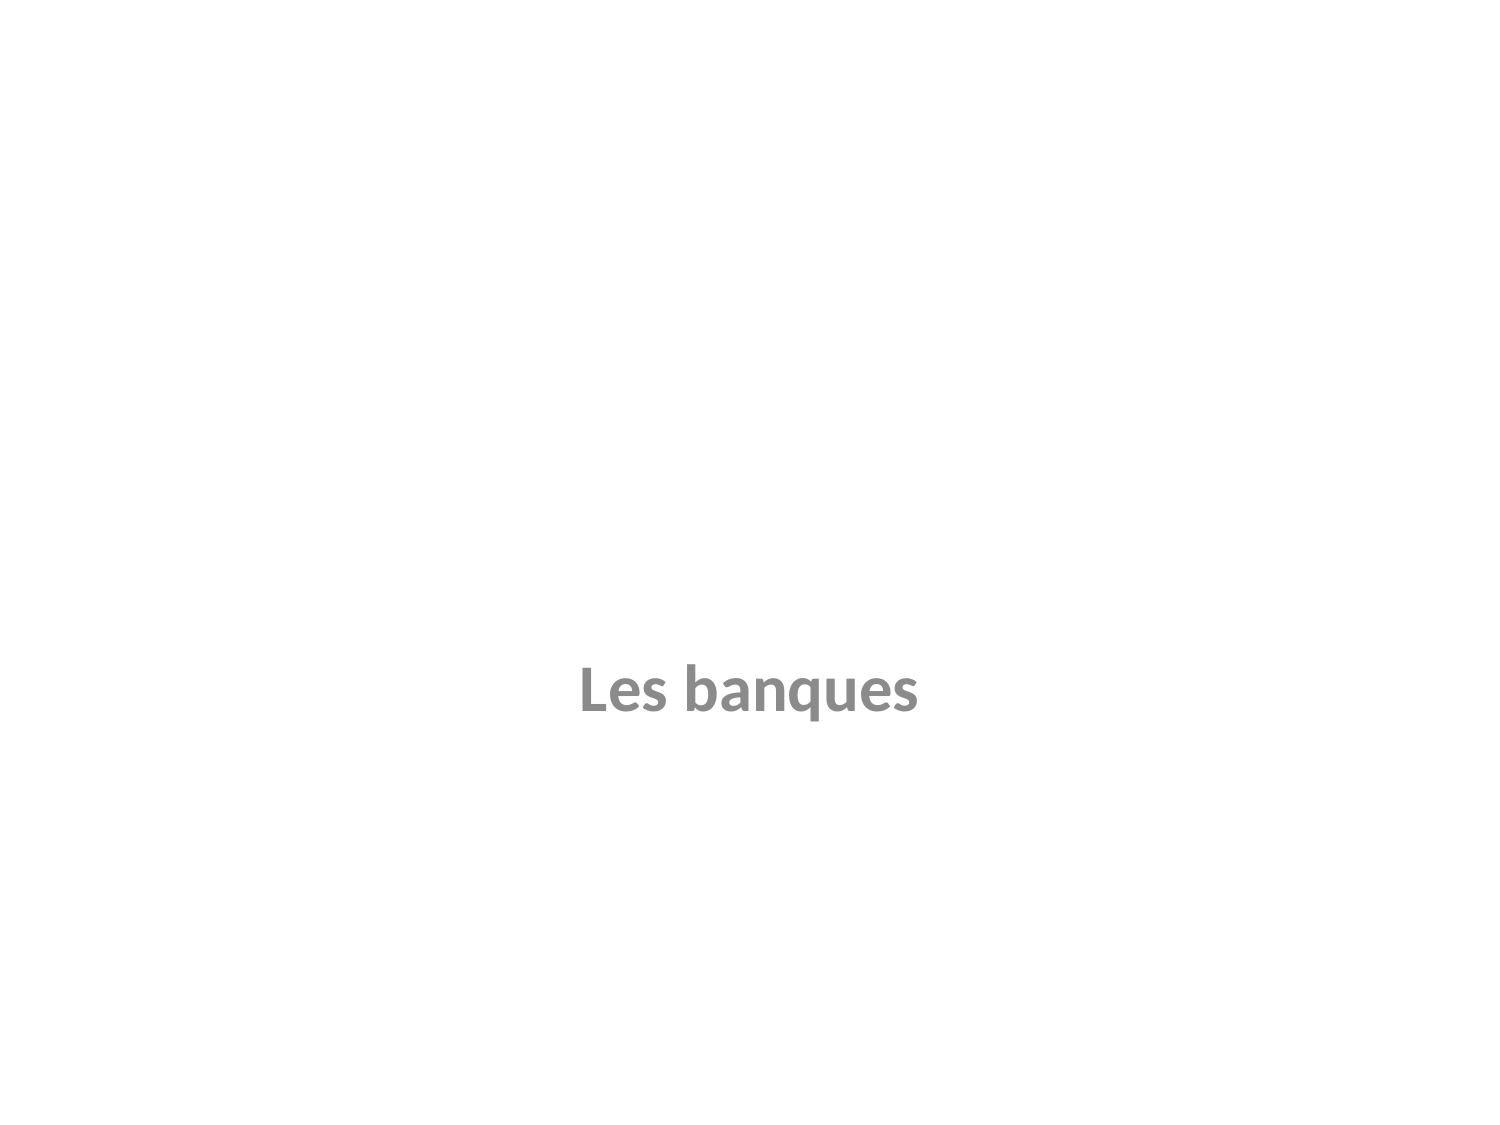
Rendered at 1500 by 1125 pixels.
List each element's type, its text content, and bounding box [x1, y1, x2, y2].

subtitle Les banques [225, 637, 1275, 925]
